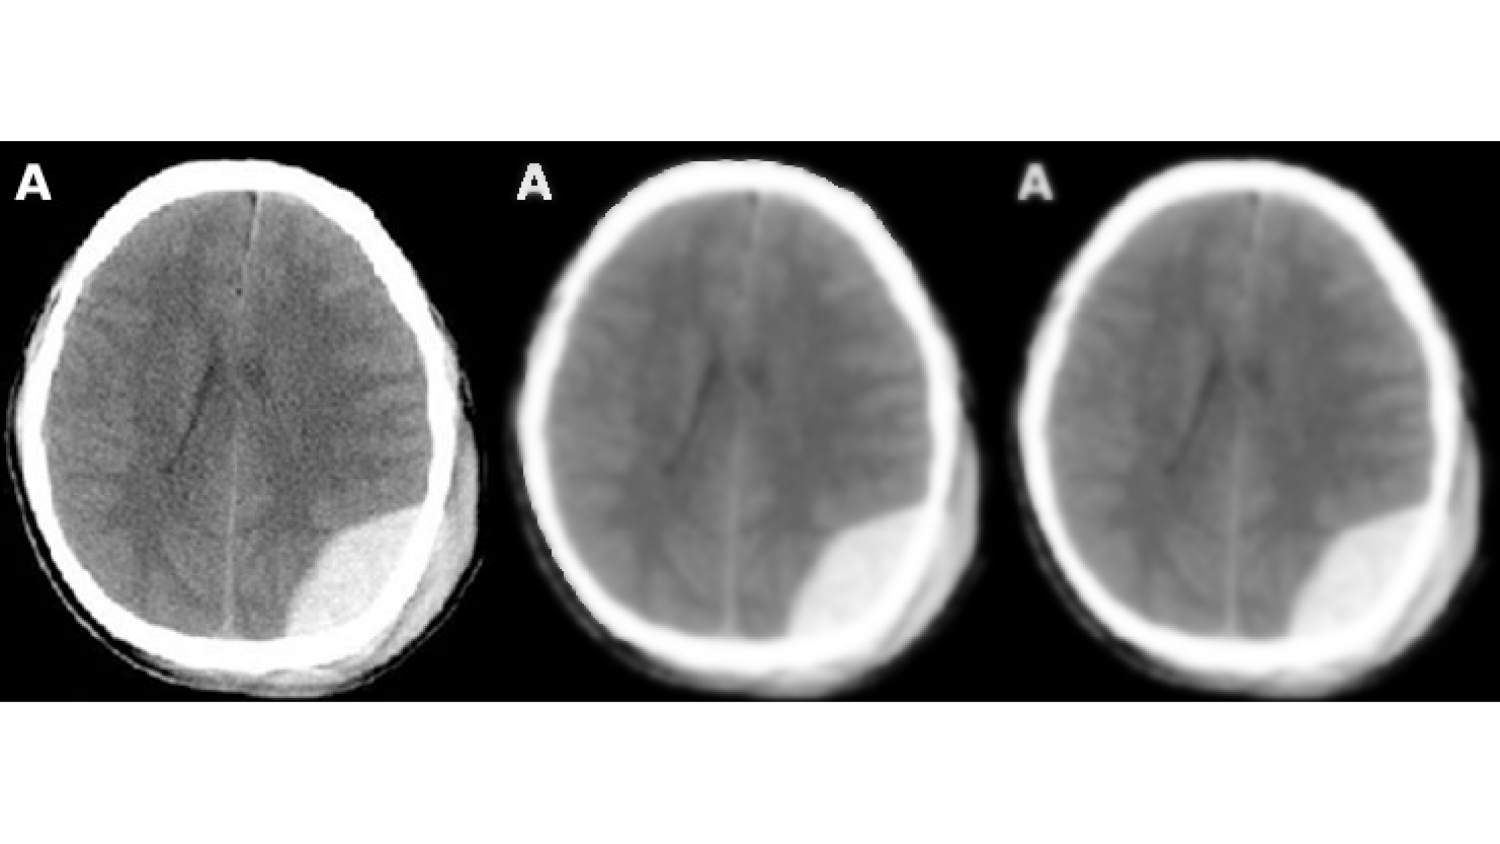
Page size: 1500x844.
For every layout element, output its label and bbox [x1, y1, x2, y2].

picture [0, 141, 1500, 703]
